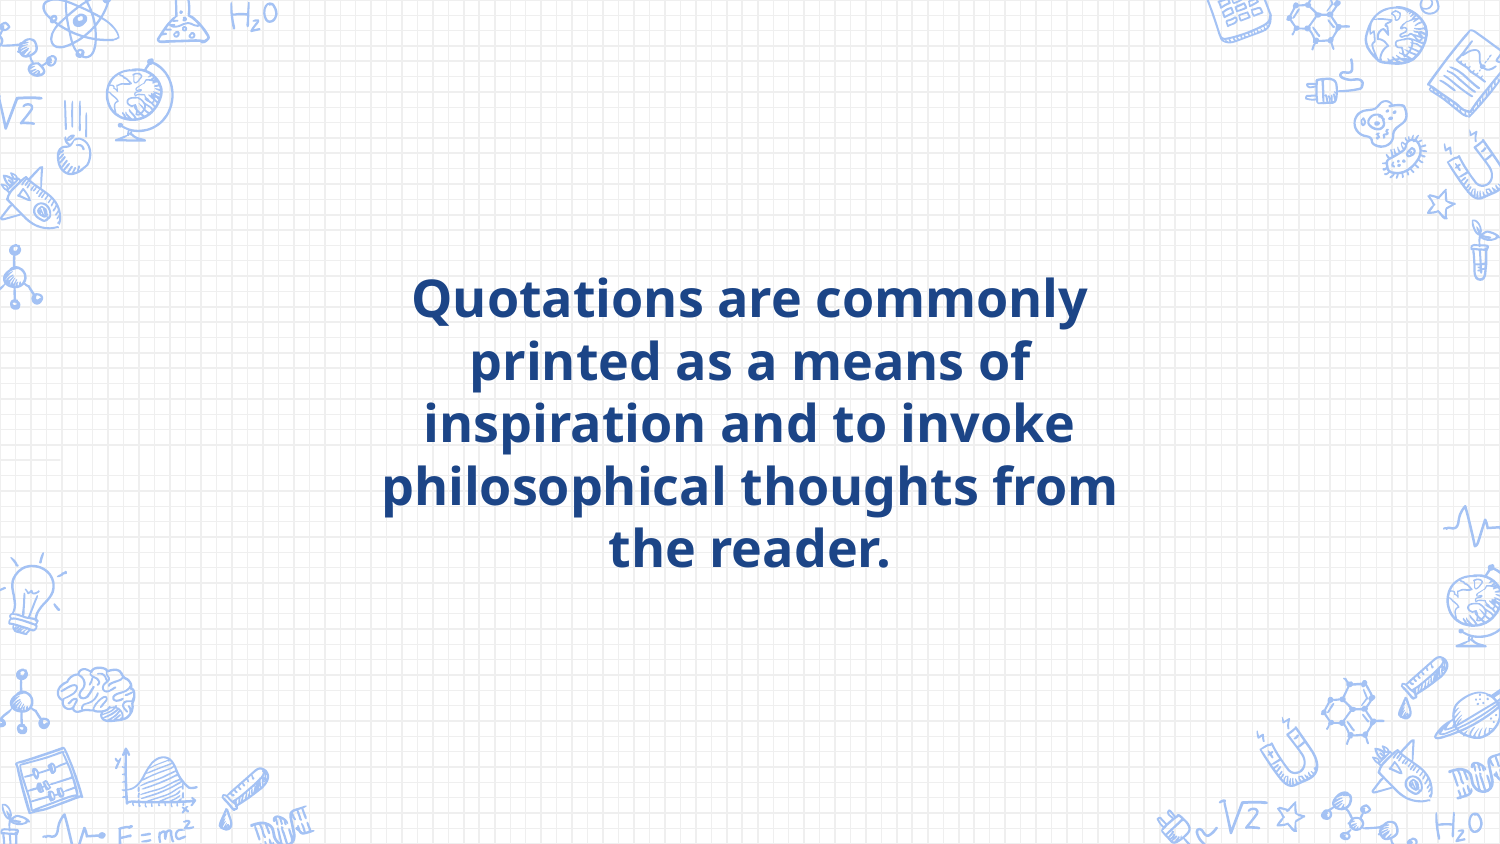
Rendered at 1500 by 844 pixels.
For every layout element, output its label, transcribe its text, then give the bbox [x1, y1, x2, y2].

list Quotations are commonly printed as a means of inspiration and to invoke philosophical thoughts from the reader. [354, 354, 1146, 490]
